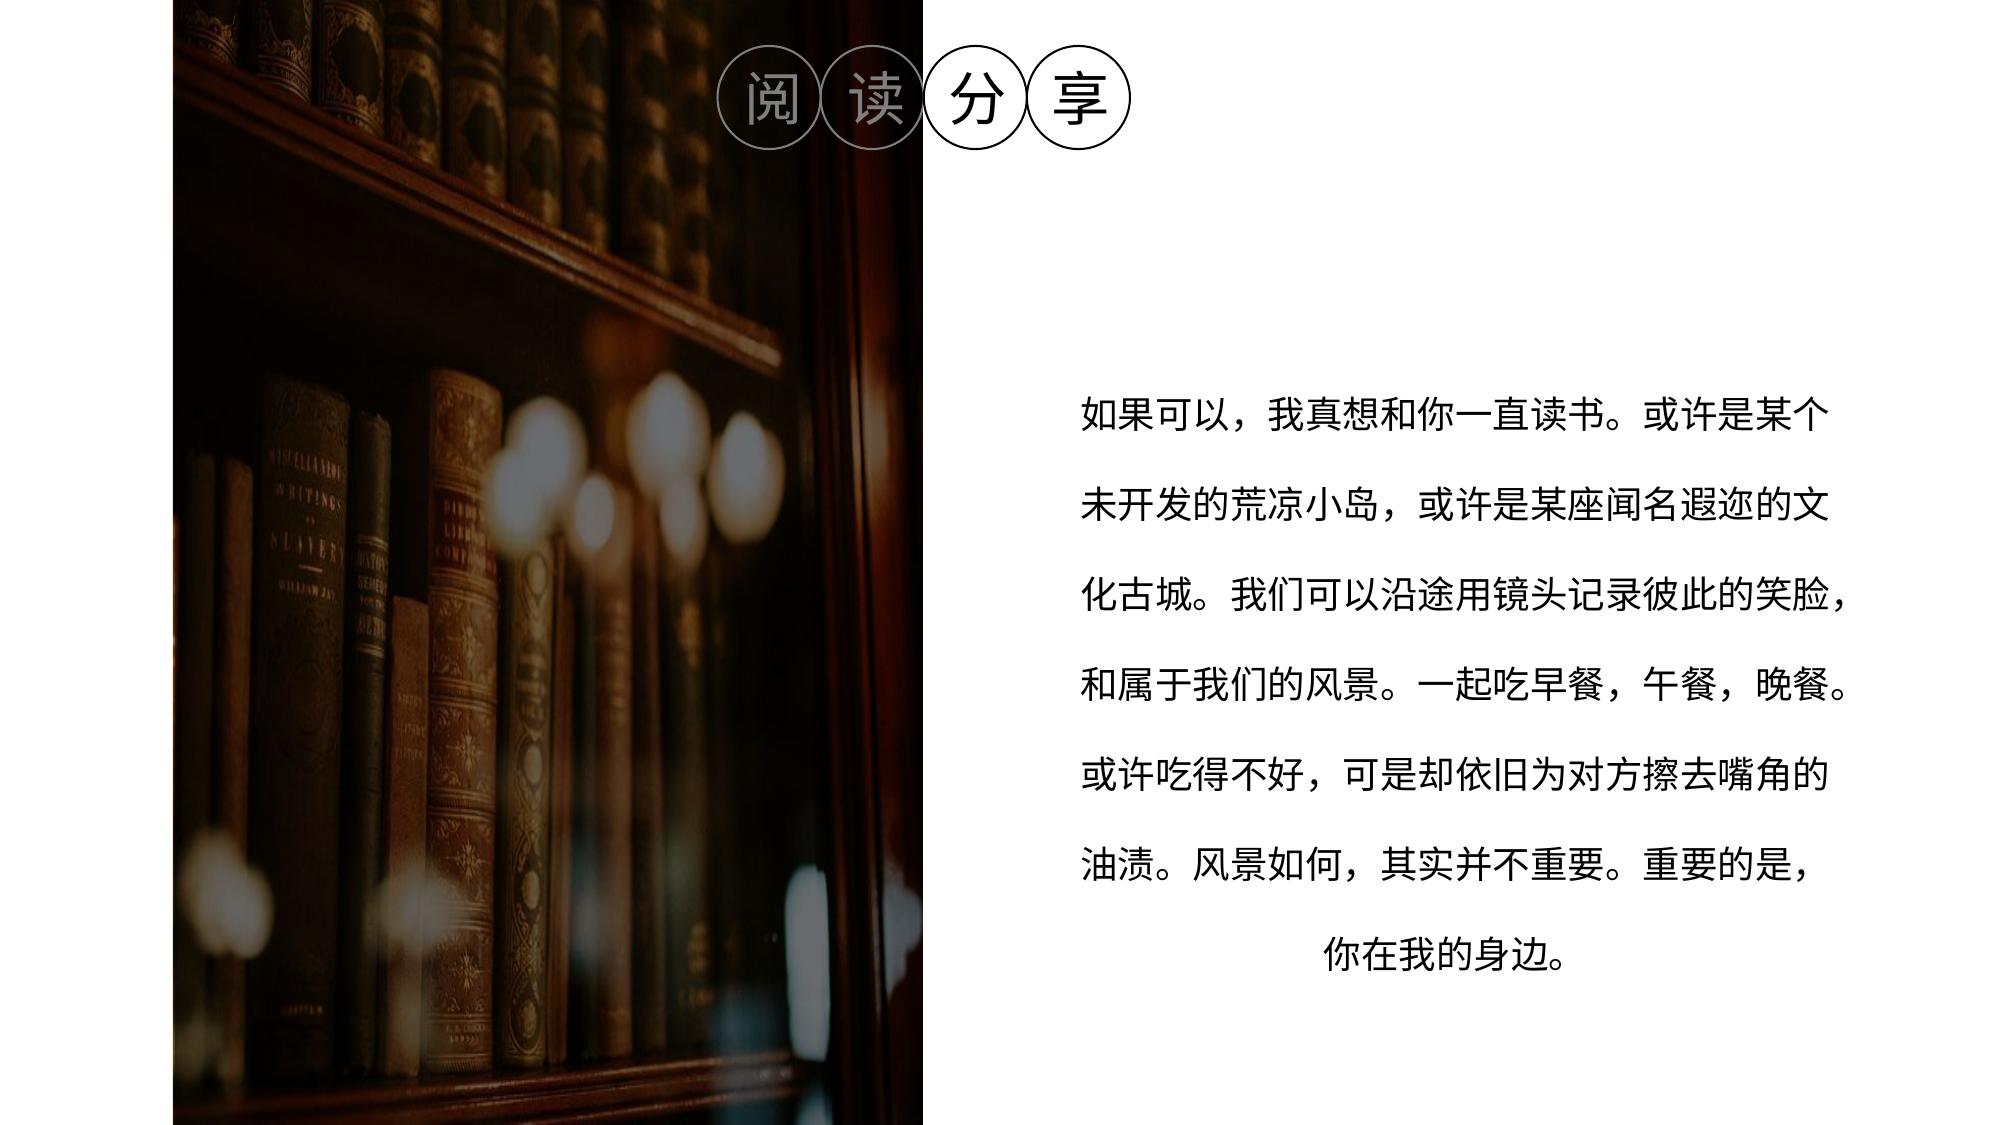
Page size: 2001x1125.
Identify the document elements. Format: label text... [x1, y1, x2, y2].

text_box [717, 45, 1131, 150]
text_box 如果可以，我真想和你一直读书。或许是某个未开发的荒凉小岛，或许是某座闻名遐迩的文化古城。我们可以沿途用镜头记录彼此的笑脸，和属于我们的风景。一起吃早餐，午餐，晚餐。或许吃得不好，可是却依旧为对方擦去嘴角的油渍。风景如何，其实并不重要。重要的是，你在我的身边。 [1051, 338, 1859, 984]
text_box [174, 0, 924, 1125]
